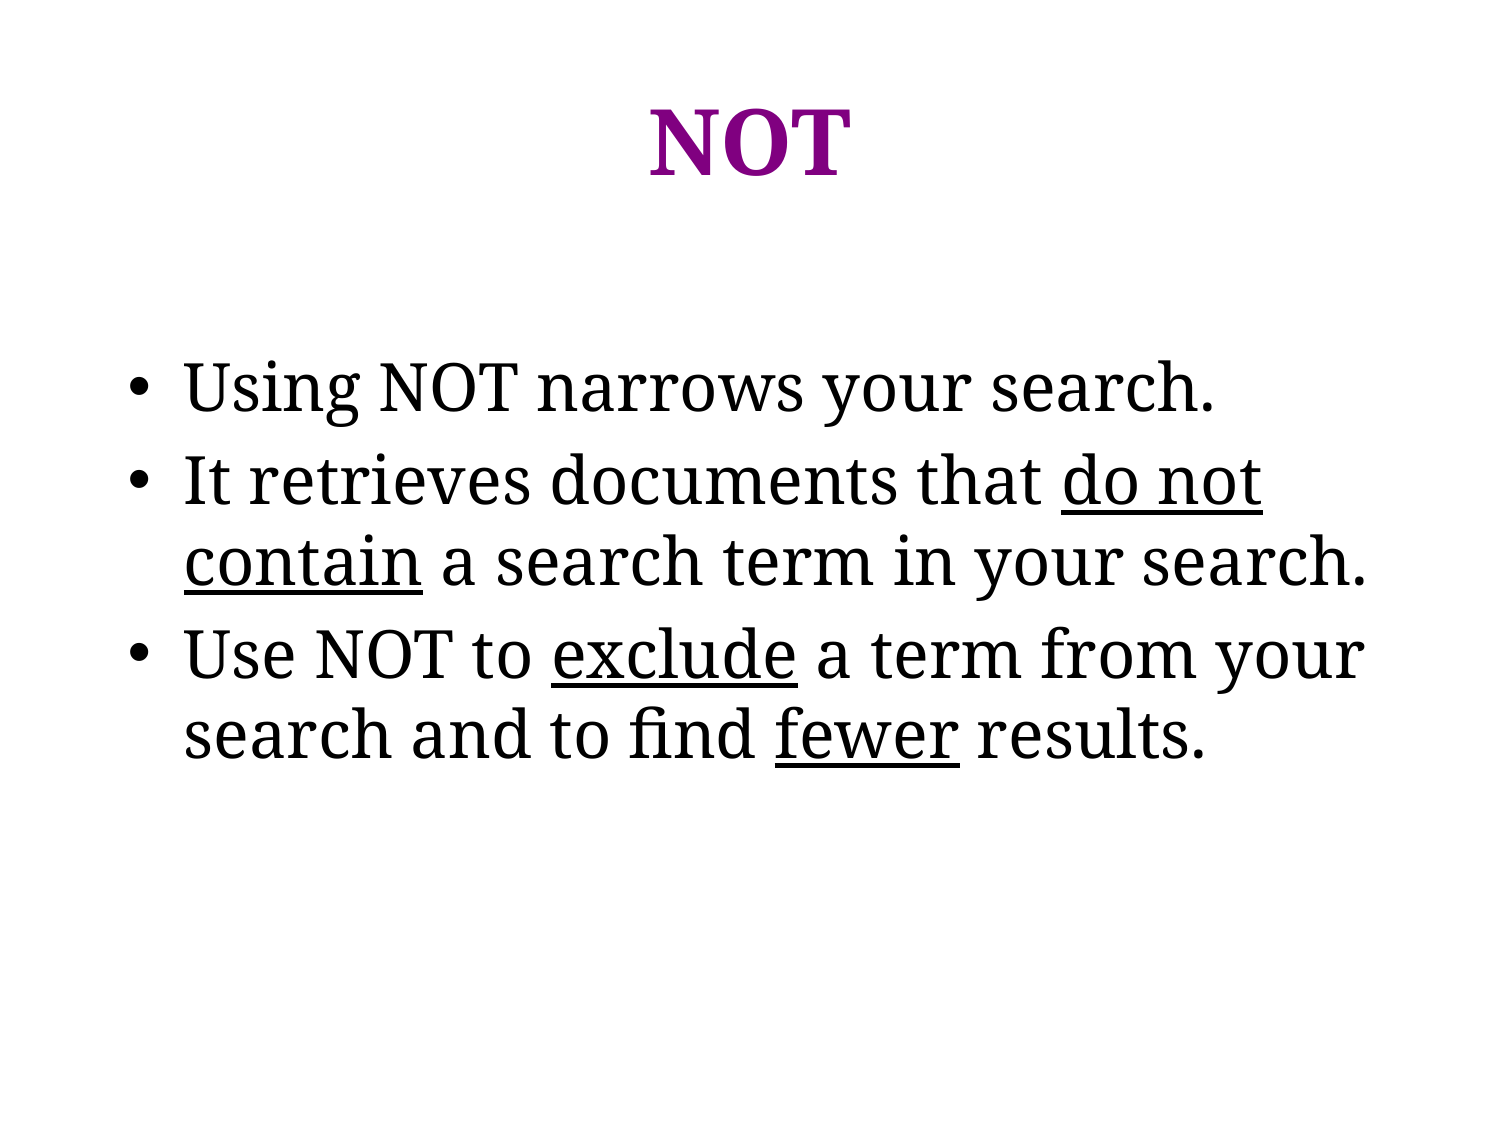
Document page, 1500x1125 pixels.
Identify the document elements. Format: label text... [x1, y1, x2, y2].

title NOT [75, 45, 1425, 233]
list Using NOT narrows your search. It retrieves documents that do not contain a search term in your search. Use NOT to exclude a term from your search and to find fewer results. [112, 337, 1400, 938]
